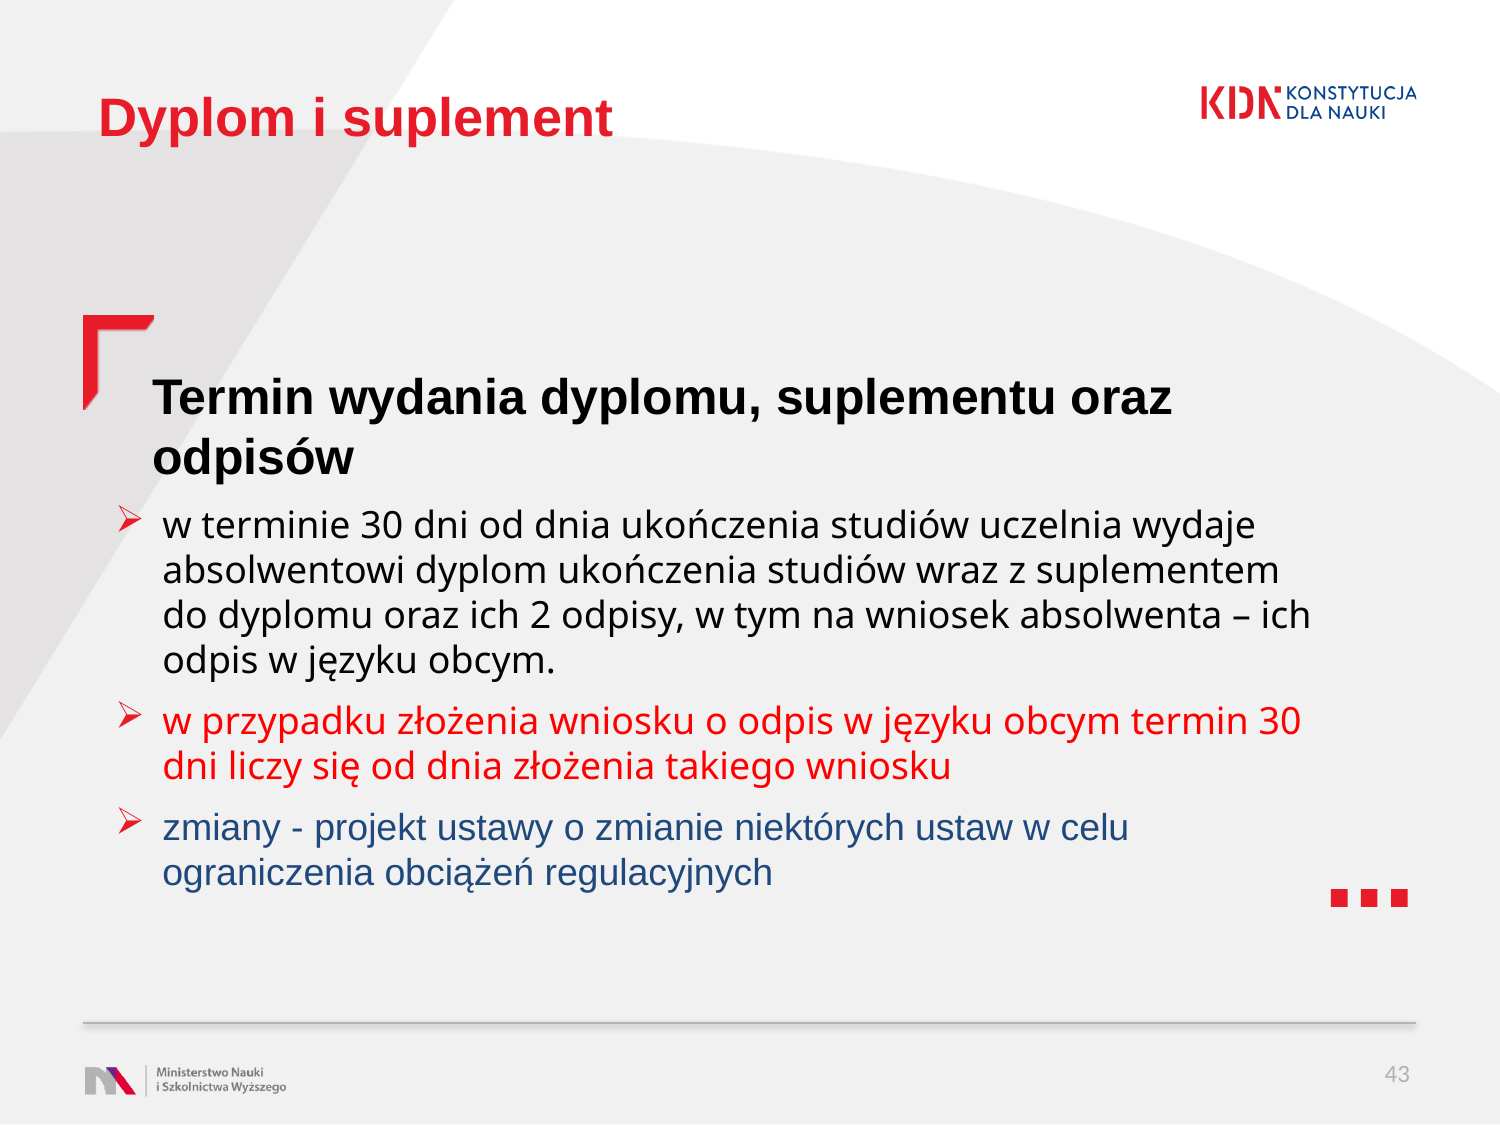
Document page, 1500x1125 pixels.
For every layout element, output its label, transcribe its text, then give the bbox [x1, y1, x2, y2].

title Dyplom i suplement [83, 74, 1170, 143]
text_box Termin wydania dyplomu, suplementu oraz odpisów [137, 357, 1259, 493]
list w terminie 30 dni od dnia ukończenia studiów uczelnia wydaje absolwentowi dyplom ukończenia studiów wraz z suplementem do dyplomu oraz ich 2 odpisy, w tym na wniosek absolwenta – ich odpis w języku obcym. w przypadku złożenia wniosku o odpis w języku obcym termin 30 dni liczy się od dnia złożenia takiego wniosku zmiany - projekt ustawy o zmianie niektórych ustaw w celu ograniczenia obciążeń regulacyjnych [100, 493, 1329, 918]
picture [0, 0, 1500, 1125]
slide_number 43 [1074, 1042, 1425, 1103]
